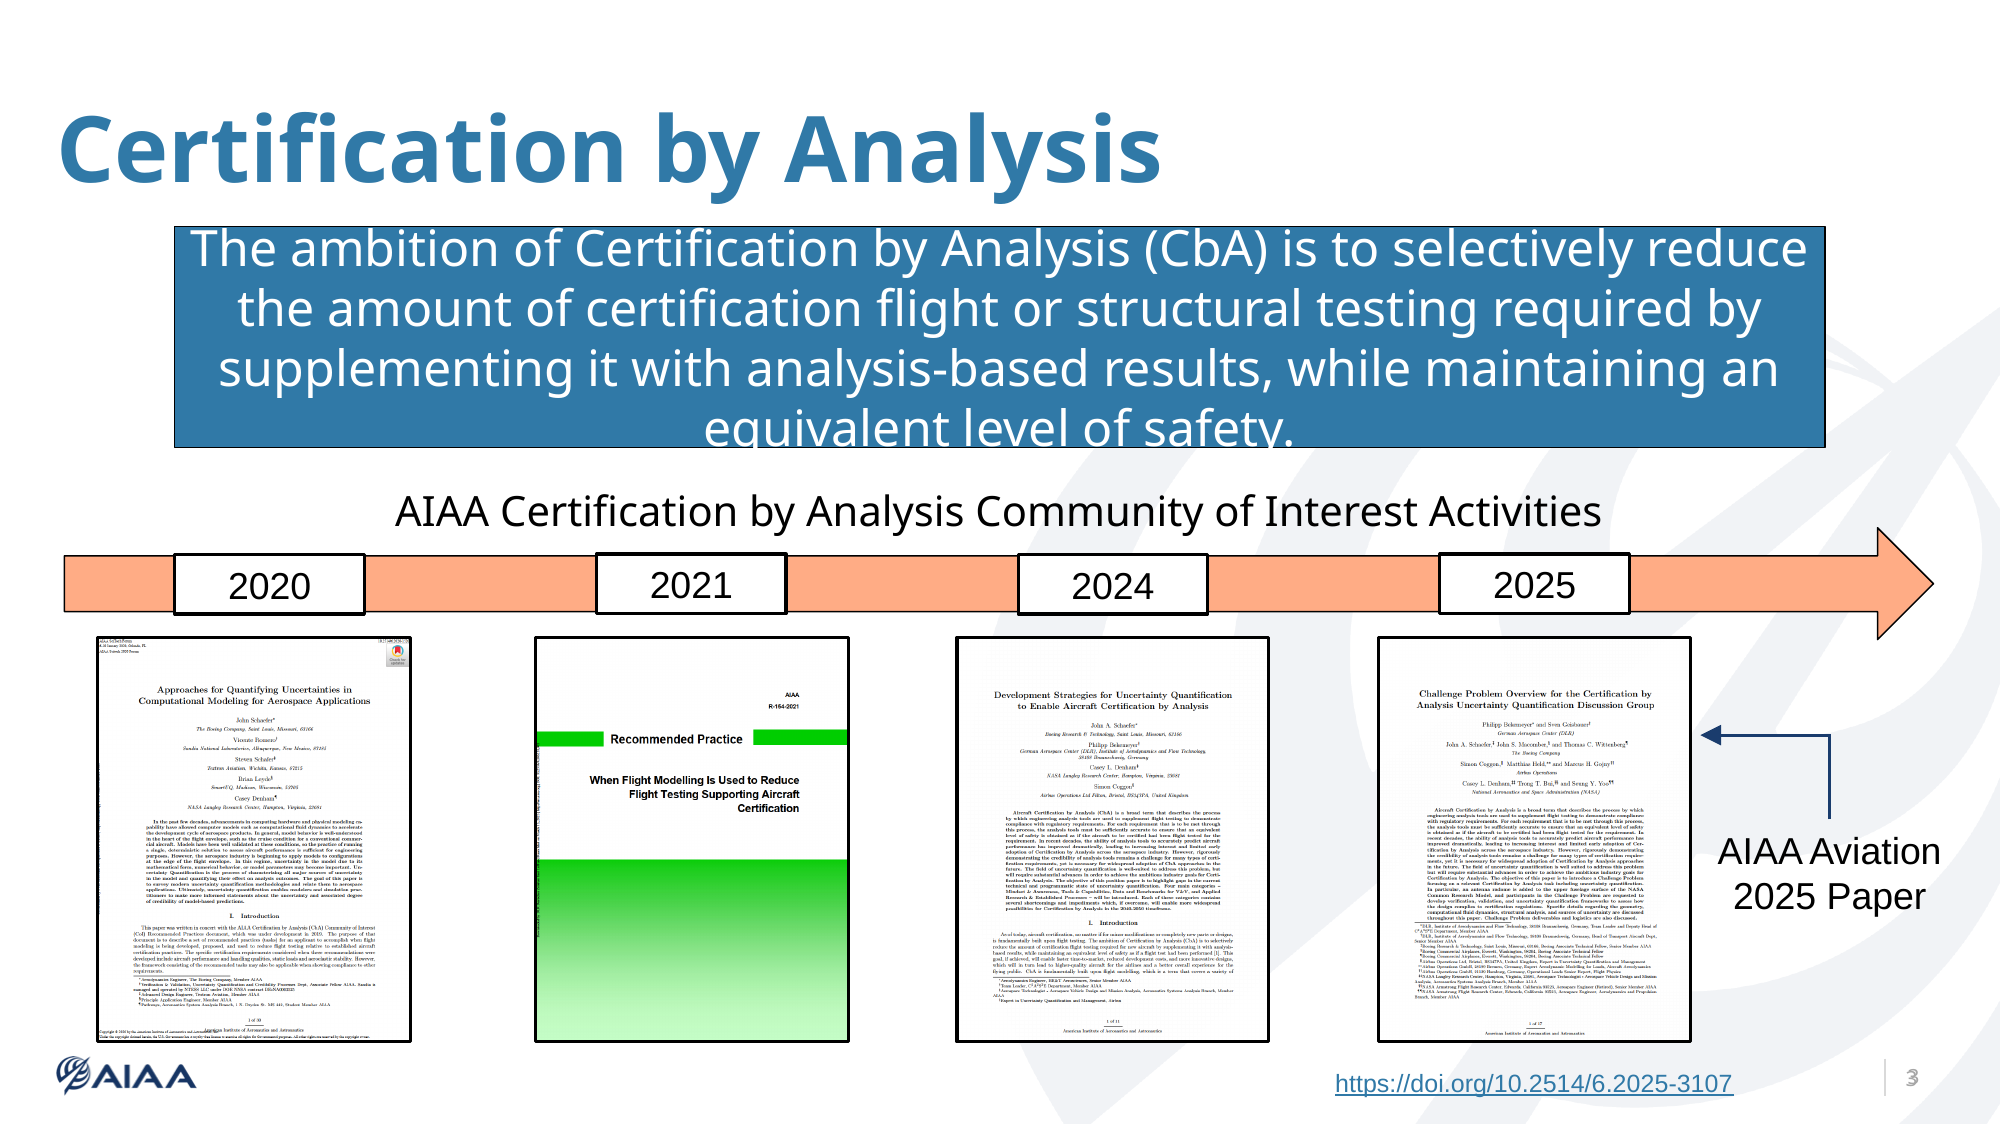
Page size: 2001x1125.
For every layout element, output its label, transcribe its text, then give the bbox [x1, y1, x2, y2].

text_box 2024 [1018, 554, 1208, 614]
text_box 3 [1907, 1059, 2000, 1097]
picture [1379, 638, 1690, 1041]
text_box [1722, 712, 1808, 843]
picture [98, 638, 410, 1041]
text_box The ambition of Certification by Analysis (CbA) is to selectively reduce the amount of certification flight or structural testing required by supplementing it with analysis-based results, while maintaining an equivalent level of safety. [174, 226, 1826, 448]
title Certification by Analysis [56, 59, 1942, 252]
text_box [1208, 555, 1439, 612]
text_box 2025 [1439, 553, 1630, 614]
picture [957, 638, 1268, 1041]
text_box 2021 [596, 553, 786, 614]
picture [536, 638, 848, 1041]
picture [56, 1056, 197, 1096]
text_box 2020 [174, 554, 365, 614]
text_box AIAA Aviation 2025 Paper [1700, 819, 1959, 925]
text_box AIAA Certification by Analysis Community of Interest Activities [254, 477, 1744, 543]
text_box https://doi.org/10.2514/6.2025-3107 [1320, 1060, 1749, 1106]
text_box [786, 555, 1018, 612]
text_box [1630, 527, 1934, 640]
text_box [64, 555, 174, 612]
text_box [365, 555, 596, 612]
